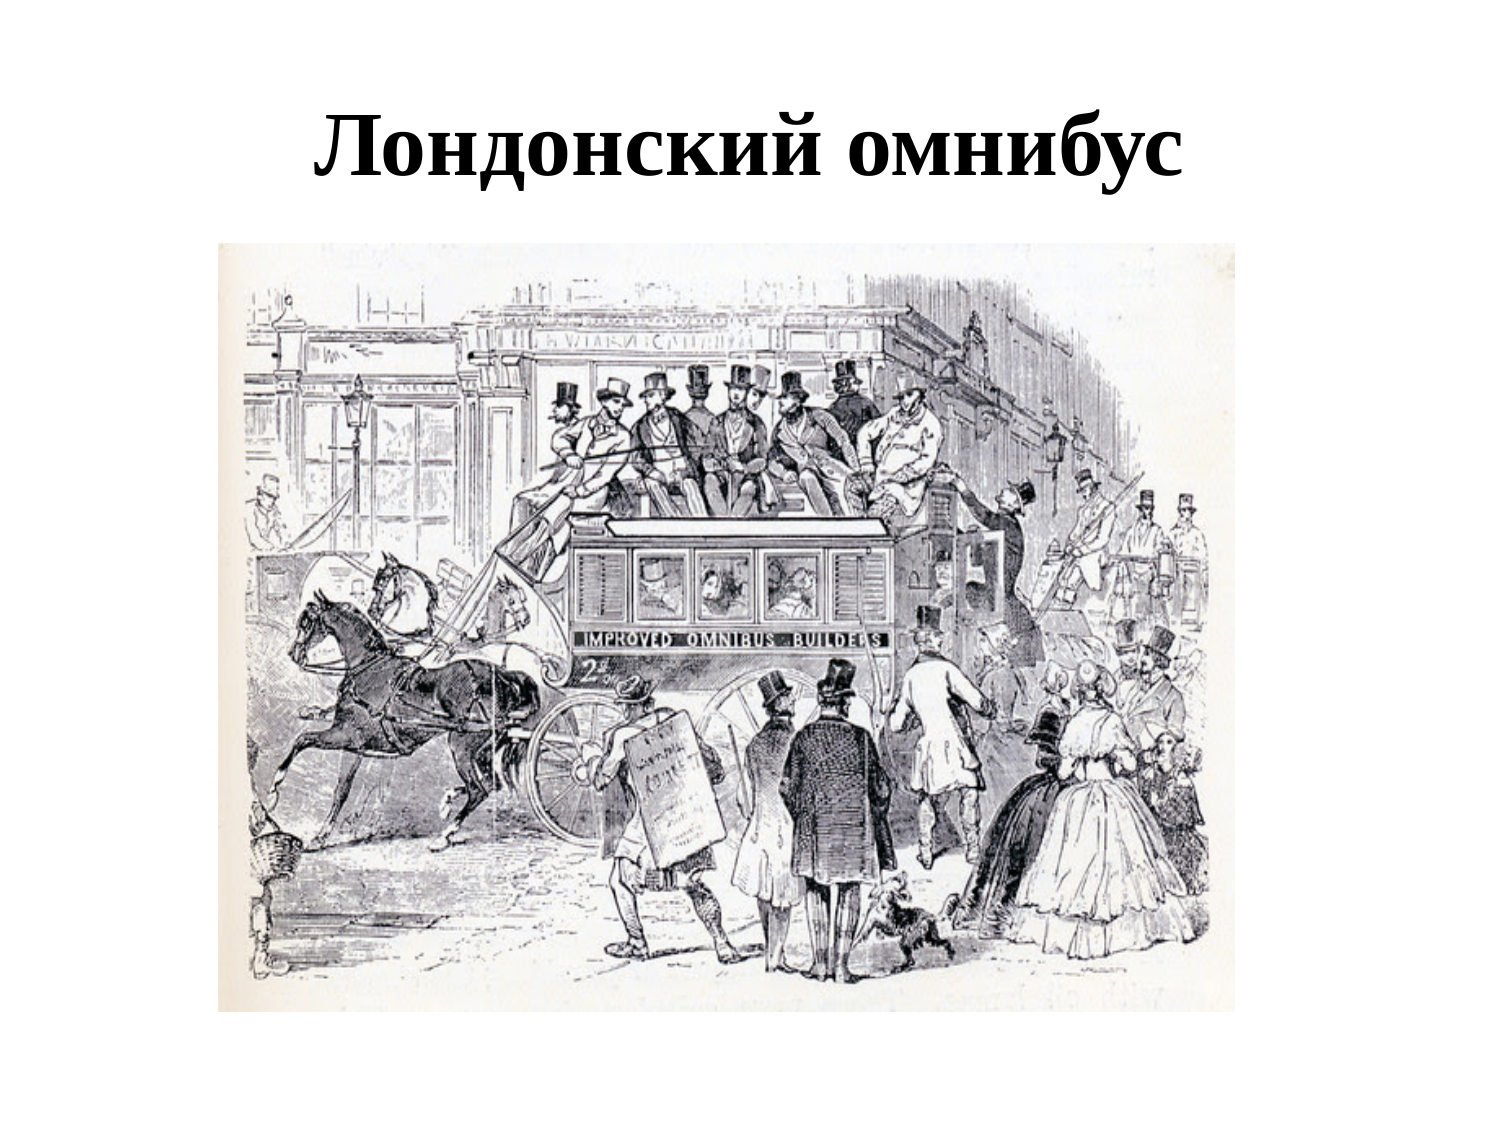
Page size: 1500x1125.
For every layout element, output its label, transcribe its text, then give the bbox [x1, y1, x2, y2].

picture [218, 243, 1235, 1012]
title Лондонский омнибус [75, 45, 1425, 233]
